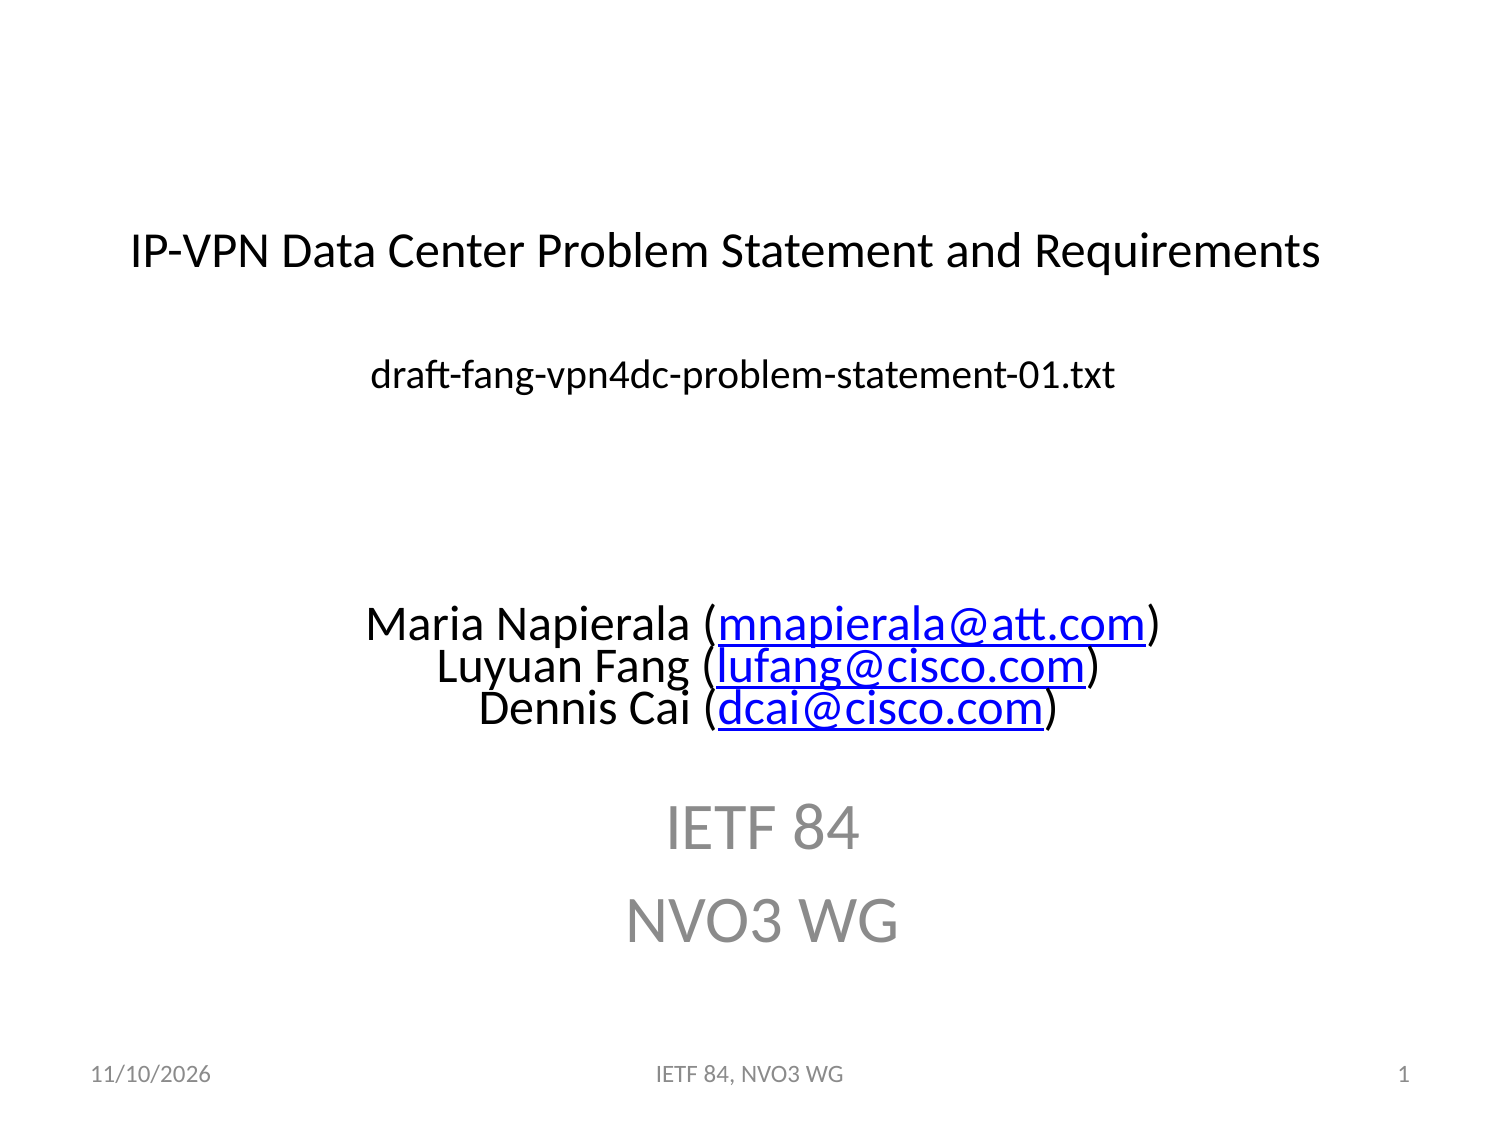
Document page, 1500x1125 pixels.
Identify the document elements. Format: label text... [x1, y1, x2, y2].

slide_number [75, 1042, 425, 1103]
text_box Maria Napierala (mnapierala@att.com) Luyuan Fang (lufang@cisco.com) Dennis Cai (dcai@cisco.com) [337, 599, 1200, 843]
slide_number 1 [1074, 1042, 1425, 1103]
subtitle IETF 84 NVO3 WG [237, 774, 1288, 1063]
title IP-VPN Data Center Problem Statement and Requirements draft-fang-vpn4dc-problem-statement-01.txt [99, 187, 1375, 429]
footer IETF 84, NVO3 WG [512, 1042, 988, 1103]
